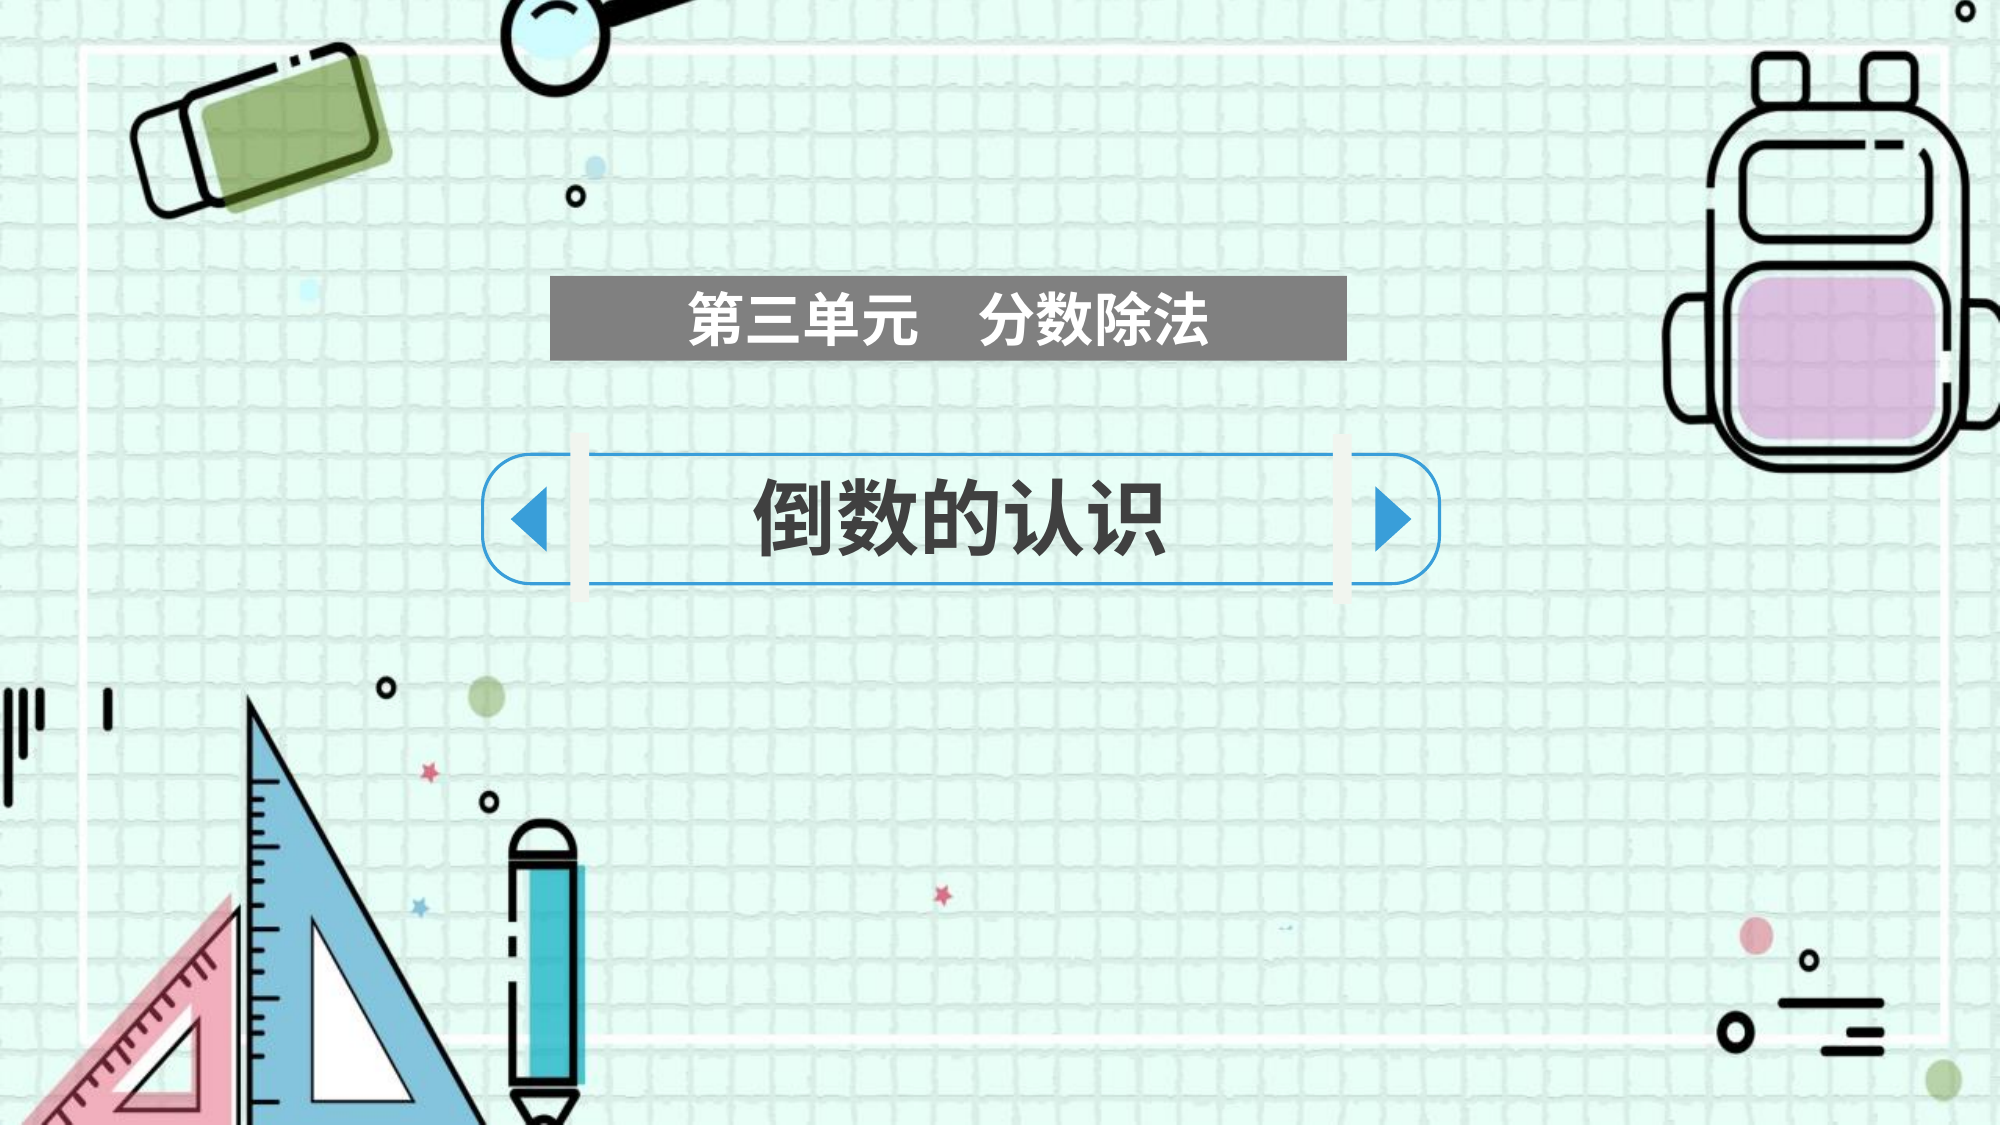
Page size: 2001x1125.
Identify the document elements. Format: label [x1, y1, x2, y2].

text_box [482, 432, 1440, 604]
picture [0, 0, 2000, 1125]
